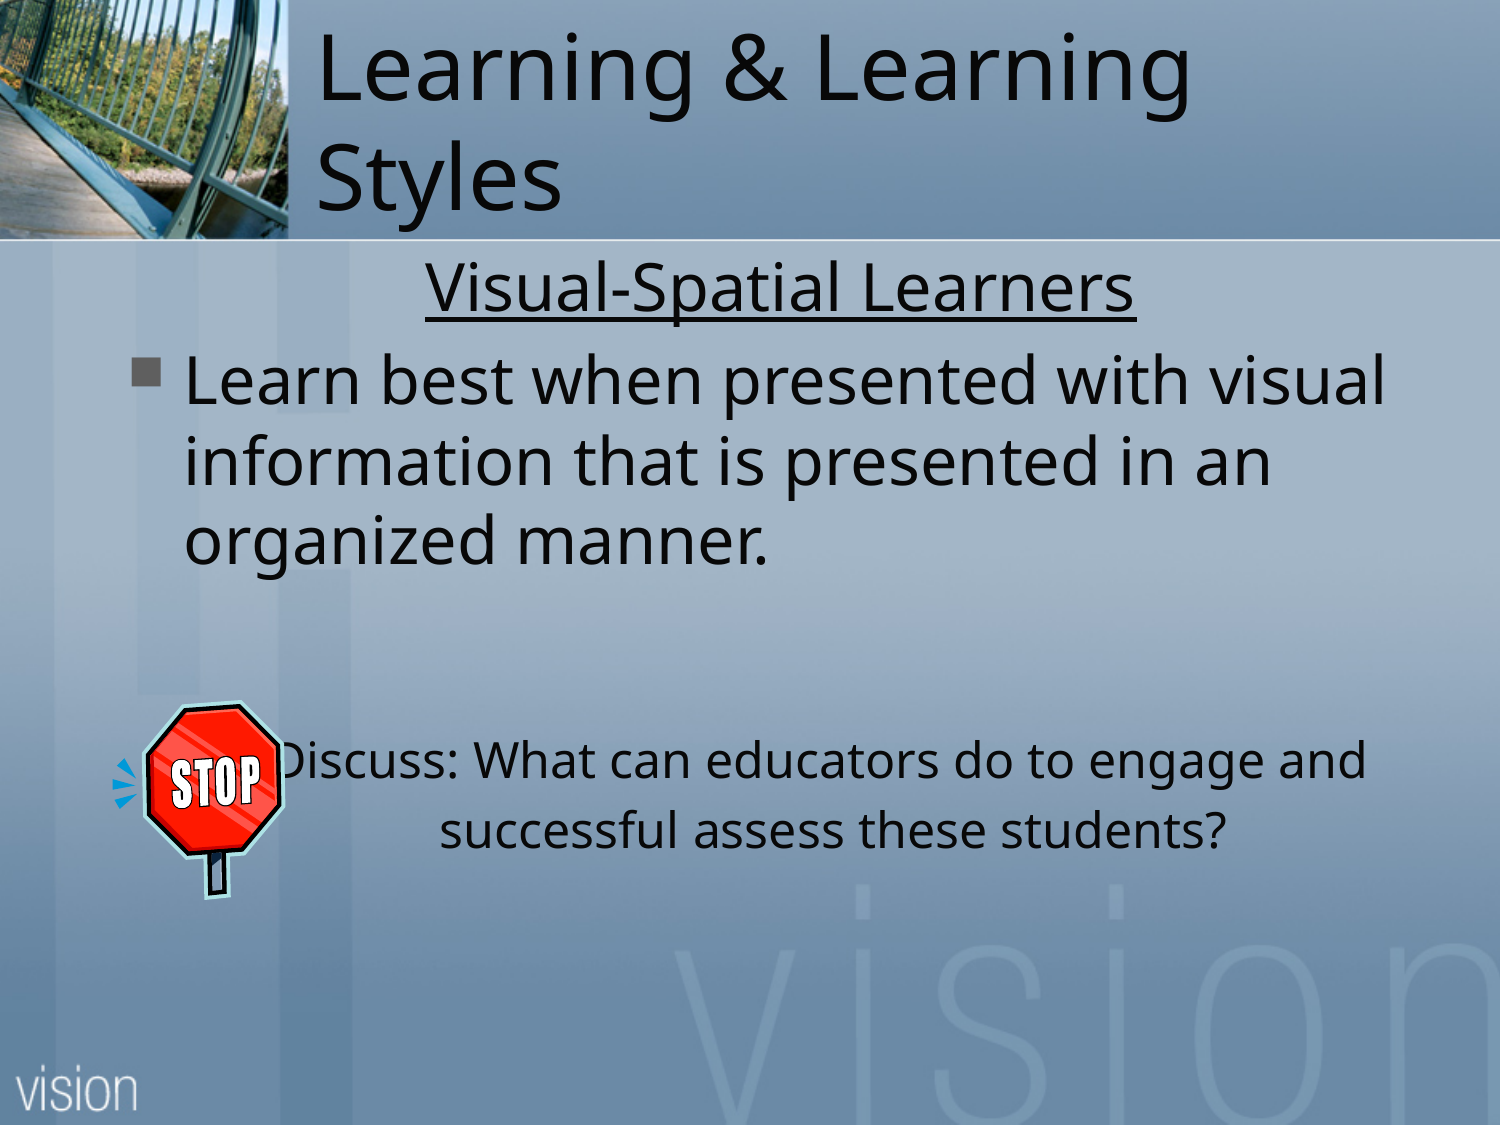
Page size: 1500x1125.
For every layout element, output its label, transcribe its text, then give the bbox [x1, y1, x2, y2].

list Visual-Spatial Learners Learn best when presented with visual information that is presented in an organized manner. Discuss: What can educators do to engage and successful assess these students? [112, 237, 1451, 1071]
title Learning & Learning Styles [299, 30, 1462, 207]
picture [0, 0, 1500, 1125]
